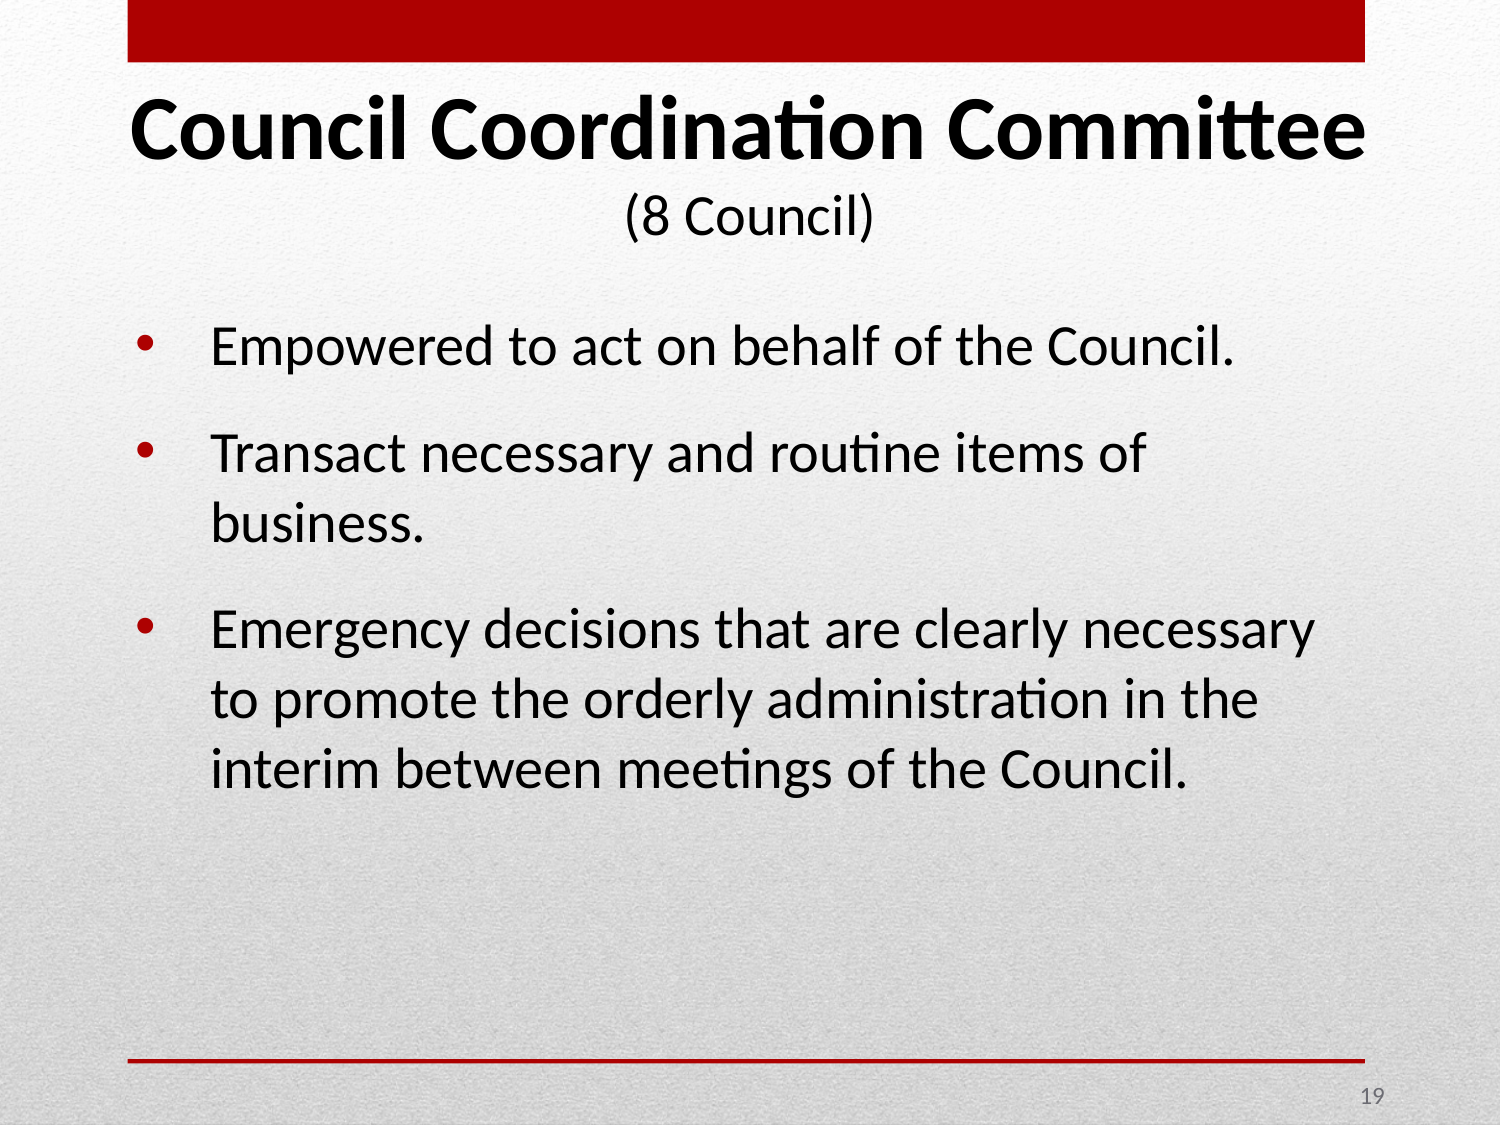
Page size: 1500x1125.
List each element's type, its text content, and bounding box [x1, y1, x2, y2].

slide_number 19 [1275, 1065, 1400, 1125]
title Council Coordination Committee (8 Council) [0, 60, 1500, 255]
list Empowered to act on behalf of the Council. Transact necessary and routine items of business. Emergency decisions that are clearly necessary to promote the orderly administration in the interim between meetings of the Council. [120, 299, 1388, 1050]
